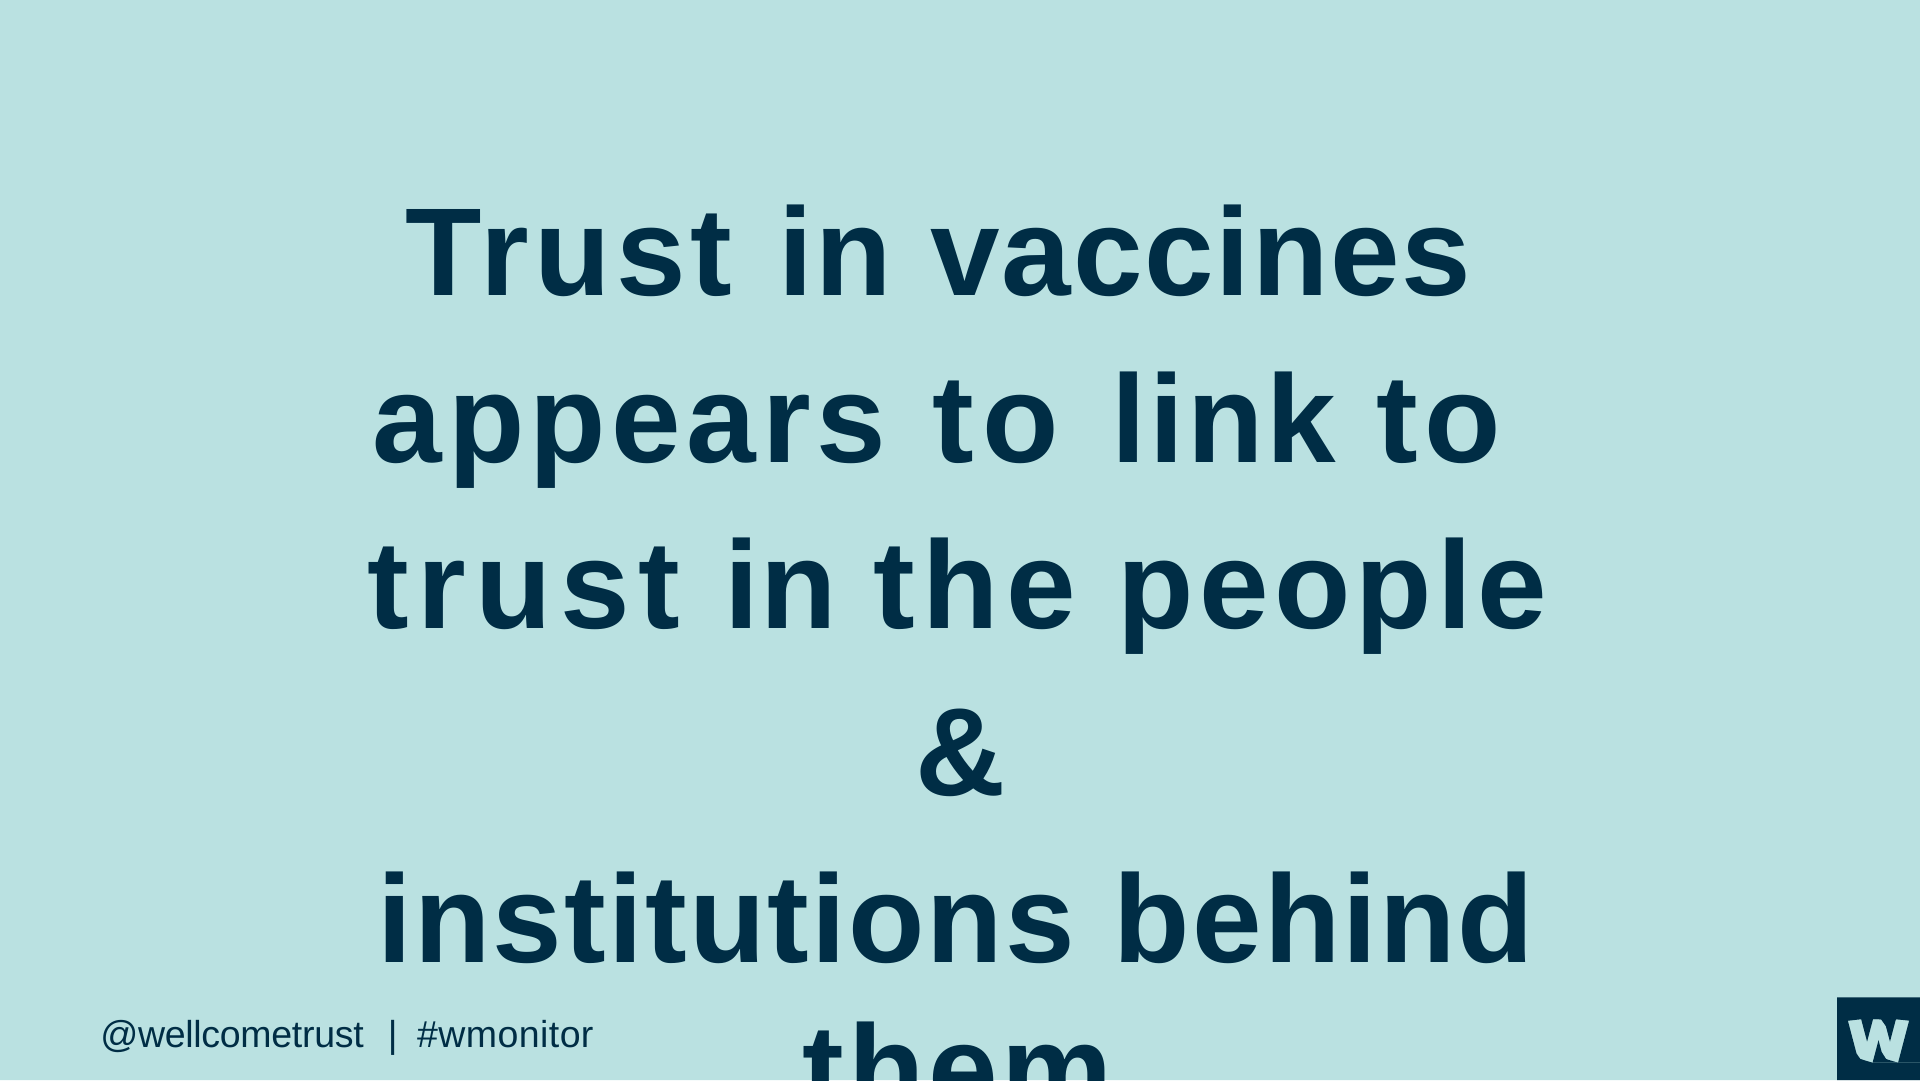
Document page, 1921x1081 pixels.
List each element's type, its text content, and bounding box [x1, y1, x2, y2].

text_box Trust in vaccines appears to link to trust in the people & institutions behind them [211, 152, 1707, 1081]
footer @wellcometrust | #wmonitor [98, 1010, 596, 1081]
